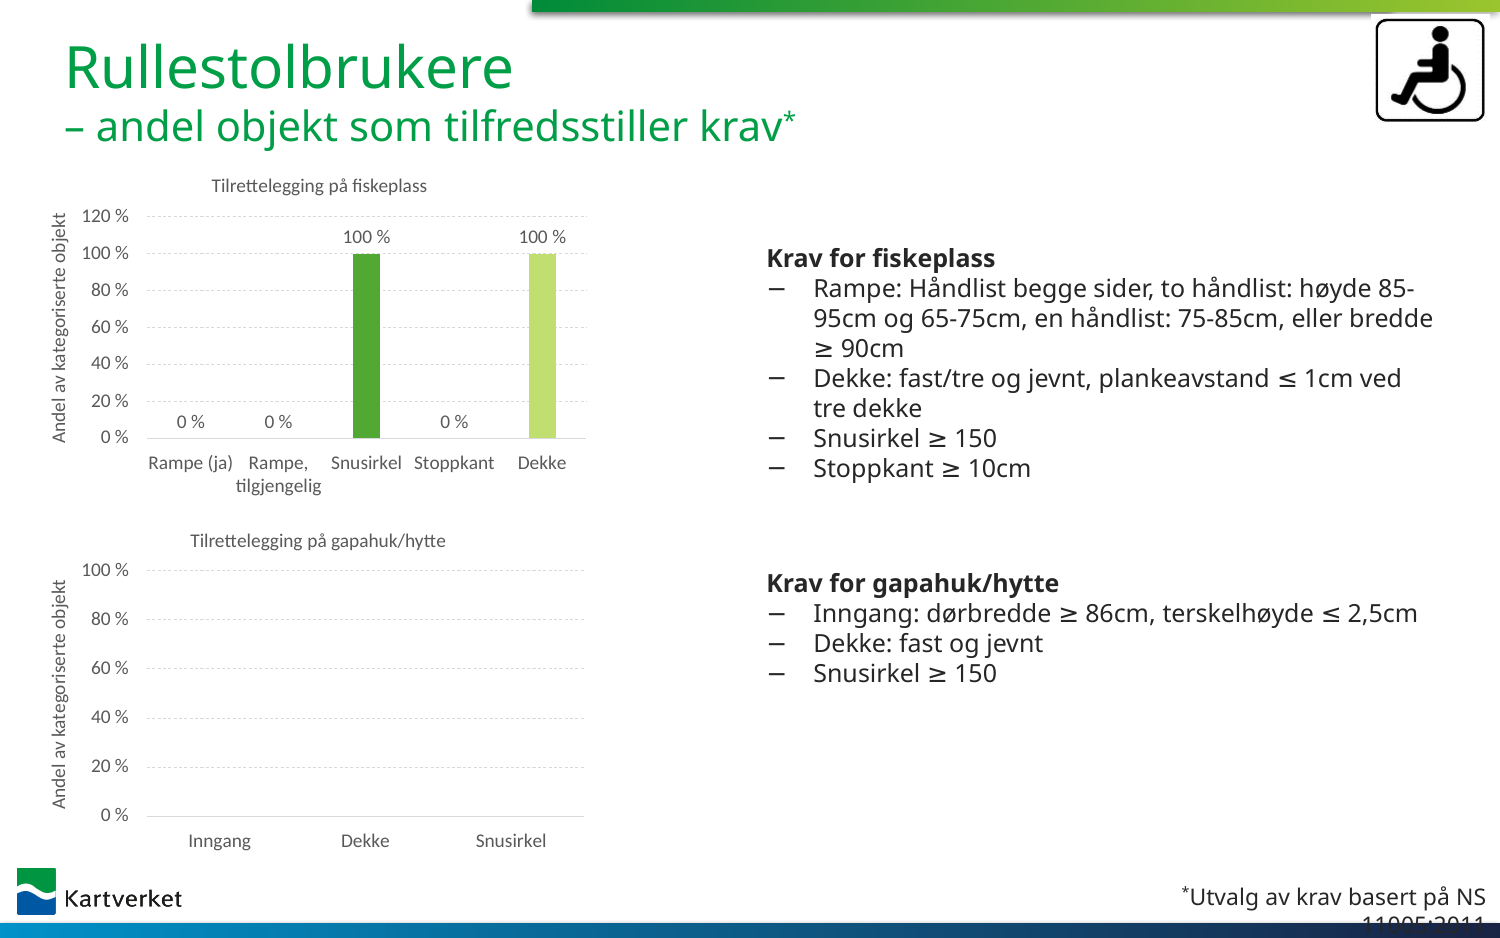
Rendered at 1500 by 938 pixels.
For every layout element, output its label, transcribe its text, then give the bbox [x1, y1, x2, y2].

picture [1371, 13, 1491, 127]
picture [41, 520, 596, 859]
picture [41, 166, 598, 505]
text_box Rullestolbrukere – andel objekt som tilfredsstiller krav* [49, 29, 1431, 158]
text_box *Utvalg av krav basert på NS 11005:2011 [1068, 873, 1500, 938]
text_box Krav for gapahuk/hytte Inngang: dørbredde ≥ 86cm, terskelhøyde ≤ 2,5cm Dekke: fast og jevnt Snusirkel ≥ 150 [751, 560, 1452, 695]
text_box Krav for fiskeplass Rampe: Håndlist begge sider, to håndlist: høyde 85-95cm og 65-75cm, en håndlist: 75-85cm, eller bredde ≥ 90cm Dekke: fast/tre og jevnt, plankeavstand ≤ 1cm ved tre dekke Snusirkel ≥ 150 Stoppkant ≥ 10cm [751, 235, 1452, 490]
